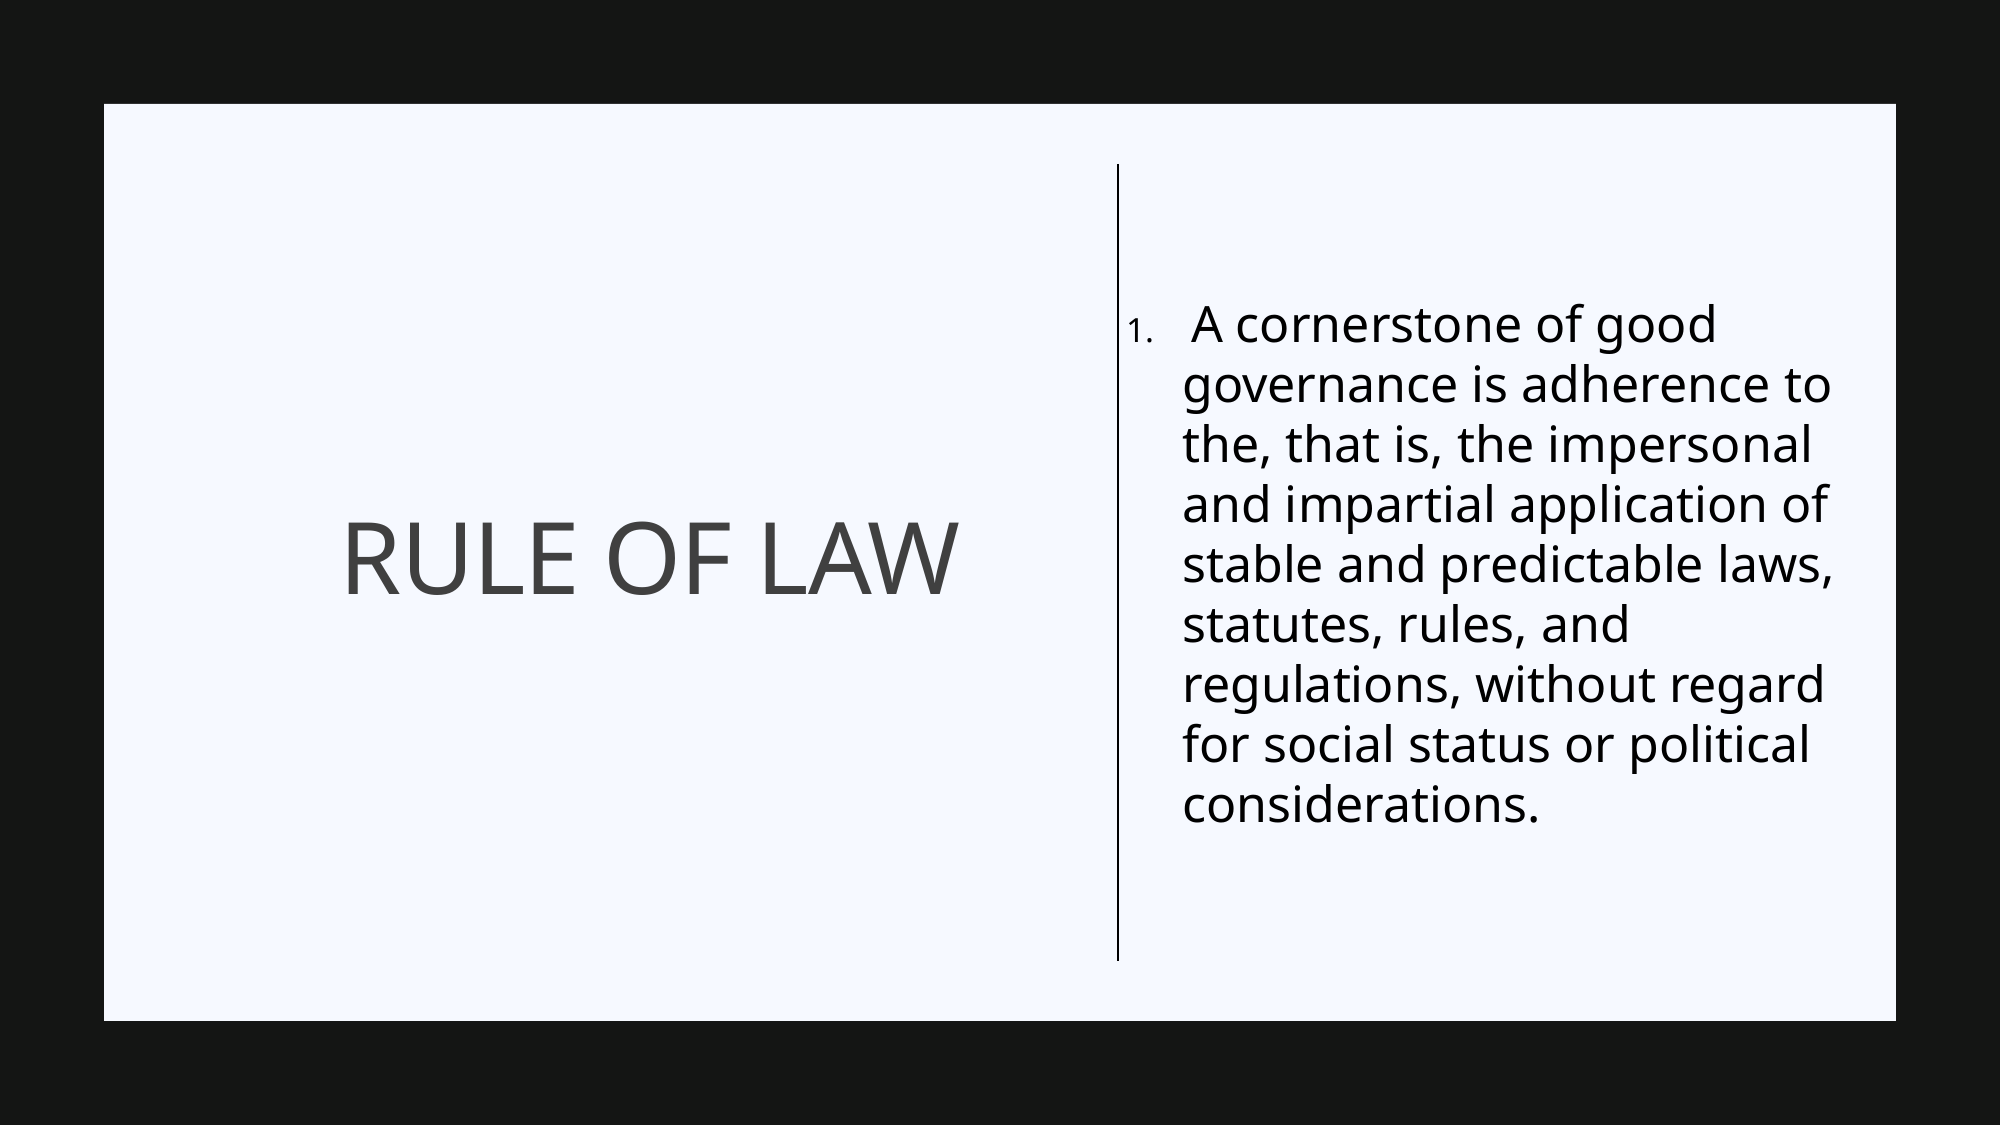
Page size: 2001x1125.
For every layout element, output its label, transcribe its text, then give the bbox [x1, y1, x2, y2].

title Rule of law [104, 514, 1000, 611]
list A cornerstone of good governance is adherence to the, that is, the impersonal and impartial application of stable and predictable laws, statutes, rules, and regulations, without regard for social status or political considerations. [1126, 136, 1896, 989]
